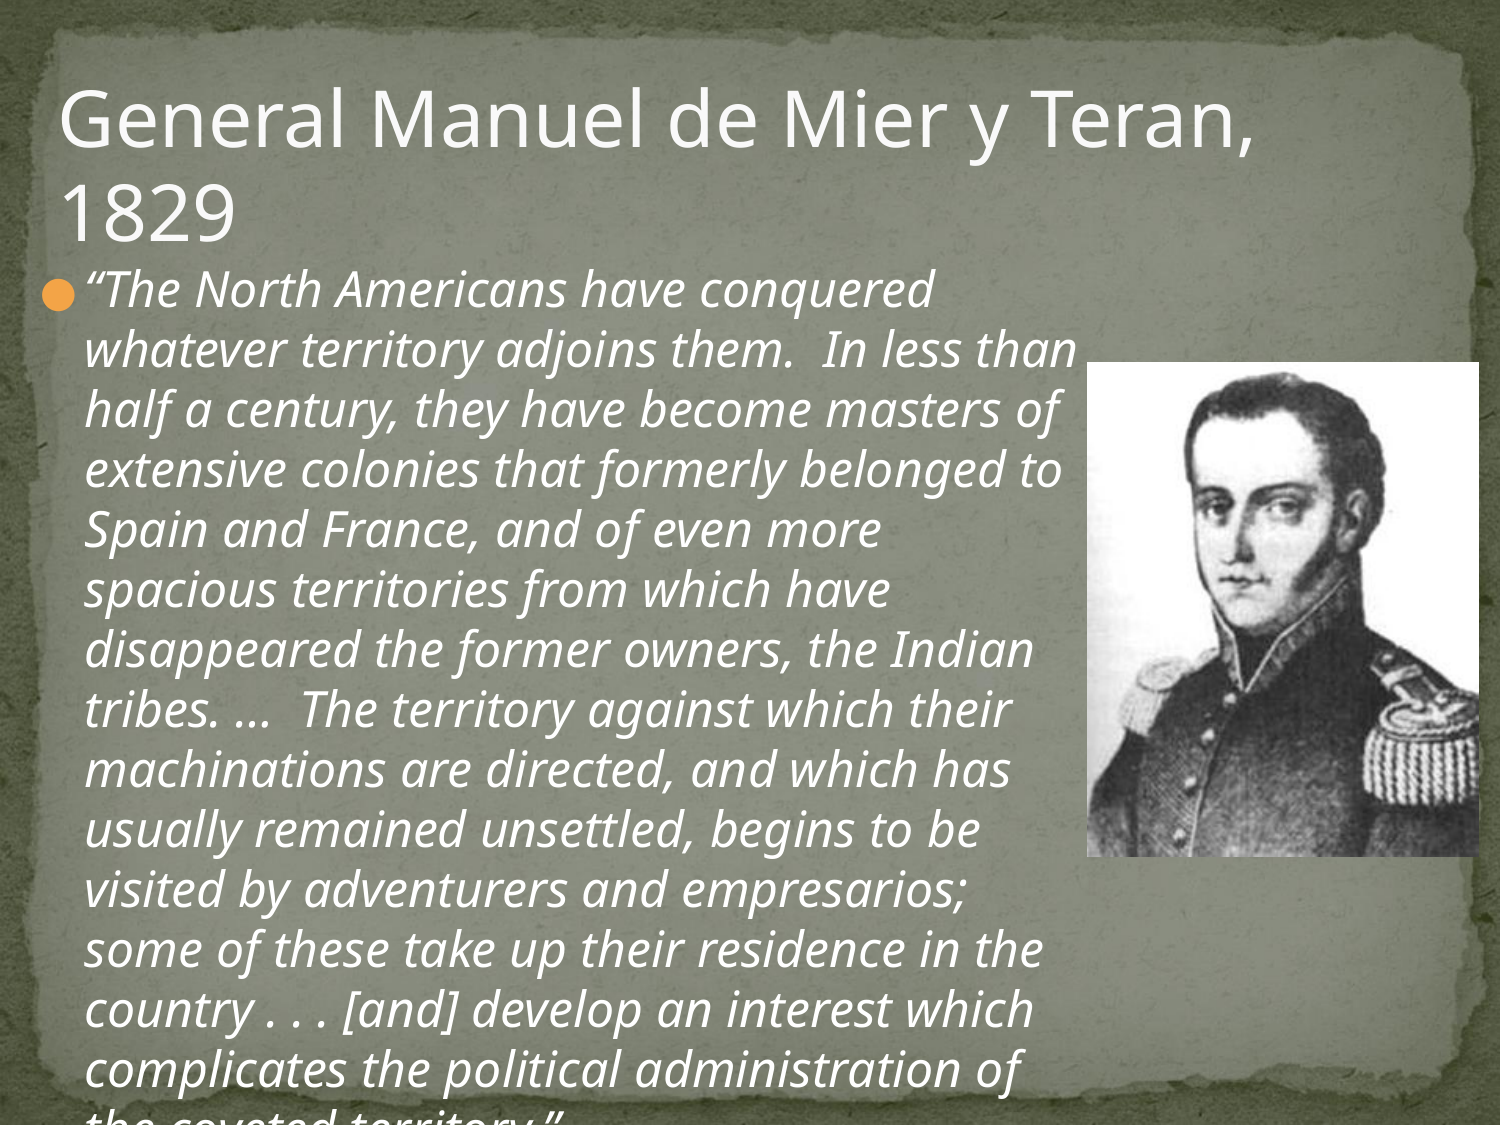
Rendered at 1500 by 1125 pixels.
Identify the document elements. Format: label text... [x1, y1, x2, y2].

title General Manuel de Mier y Teran, 1829 [42, 24, 1425, 266]
list “The North Americans have conquered whatever territory adjoins them. In less than half a century, they have become masters of extensive colonies that formerly belonged to Spain and France, and of even more spacious territories from which have disappeared the former owners, the Indian tribes. … The territory against which their machinations are directed, and which has usually remained unsettled, begins to be visited by adventurers and empresarios; some of these take up their residence in the country . . . [and] develop an interest which complicates the political administration of the coveted territory.” [24, 249, 1100, 1088]
picture [0, 0, 1500, 1125]
